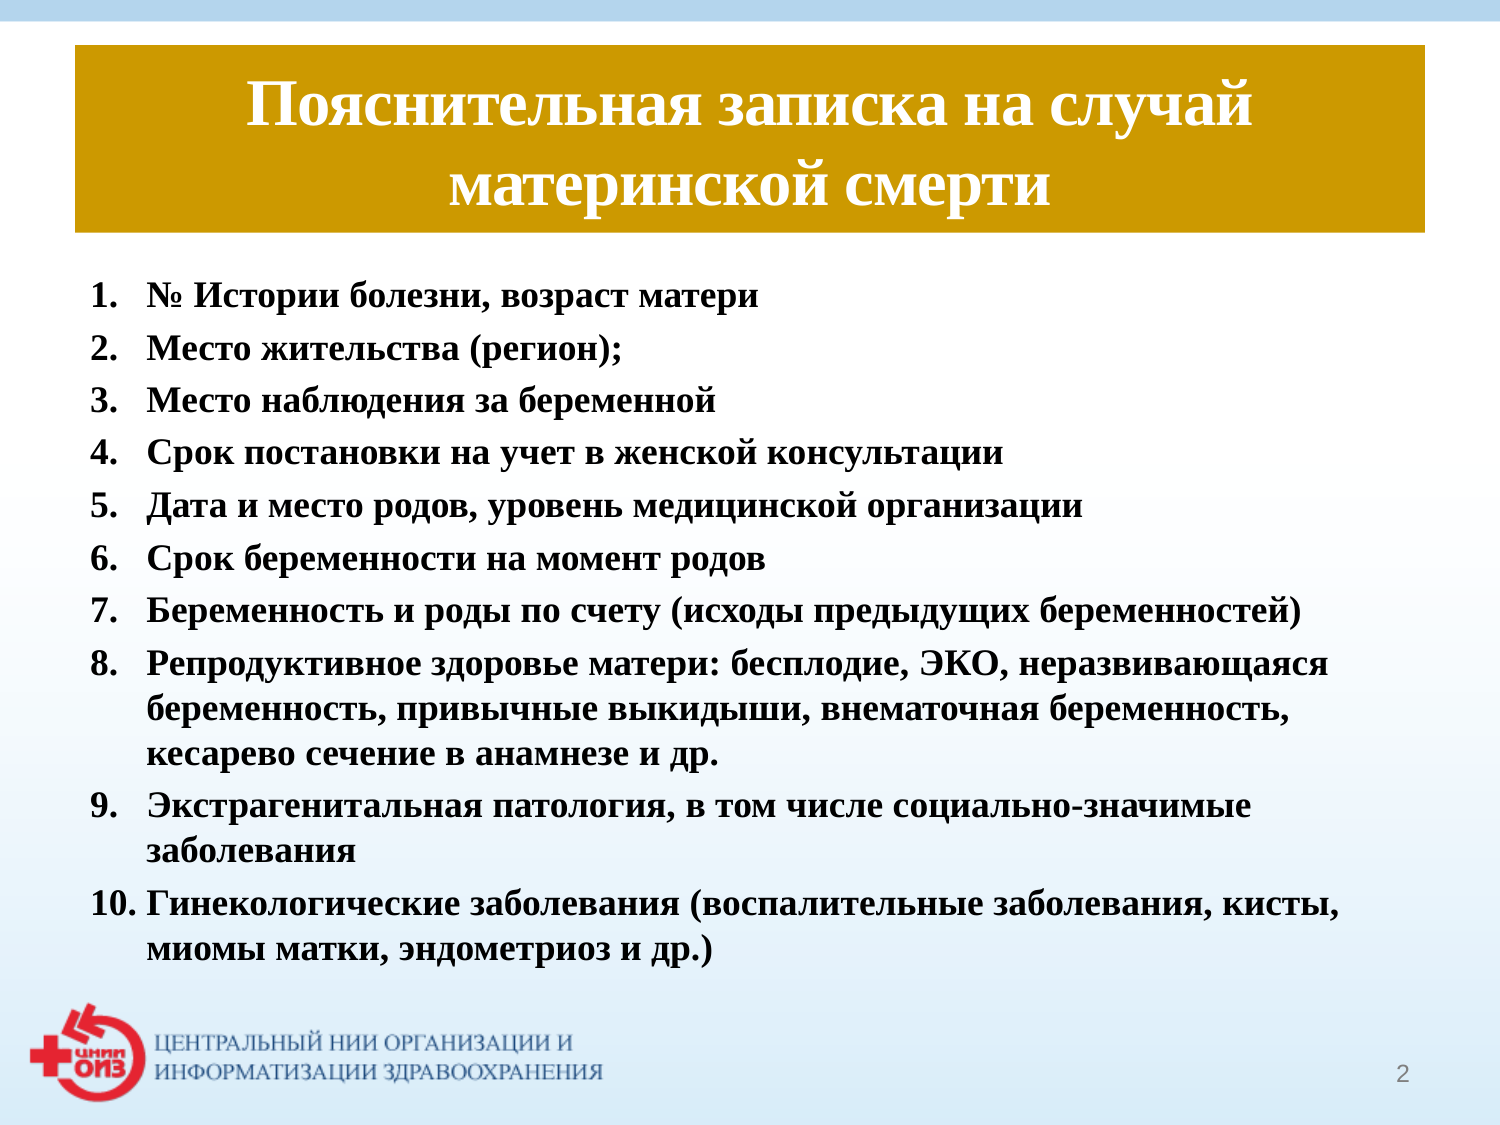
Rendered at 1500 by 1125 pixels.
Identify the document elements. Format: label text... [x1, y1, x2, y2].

picture [0, 0, 1500, 1125]
title Пояснительная записка на случай материнской смерти [75, 45, 1425, 233]
slide_number 2 [1074, 1042, 1425, 1103]
list № Истории болезни, возраст матери Место жительства (регион); Место наблюдения за беременной Срок постановки на учет в женской консультации Дата и место родов, уровень медицинской организации Срок беременности на момент родов Беременность и роды по счету (исходы предыдущих беременностей) Репродуктивное здоровье матери: бесплодие, ЭКО, неразвивающаяся беременность, привычные выкидыши, внематочная беременность, кесарево сечение в анамнезе и др. Экстрагенитальная патология, в том числе социально-значимые заболевания Гинекологические заболевания (воспалительные заболевания, кисты, миомы матки, эндометриоз и др.) [75, 262, 1425, 1005]
